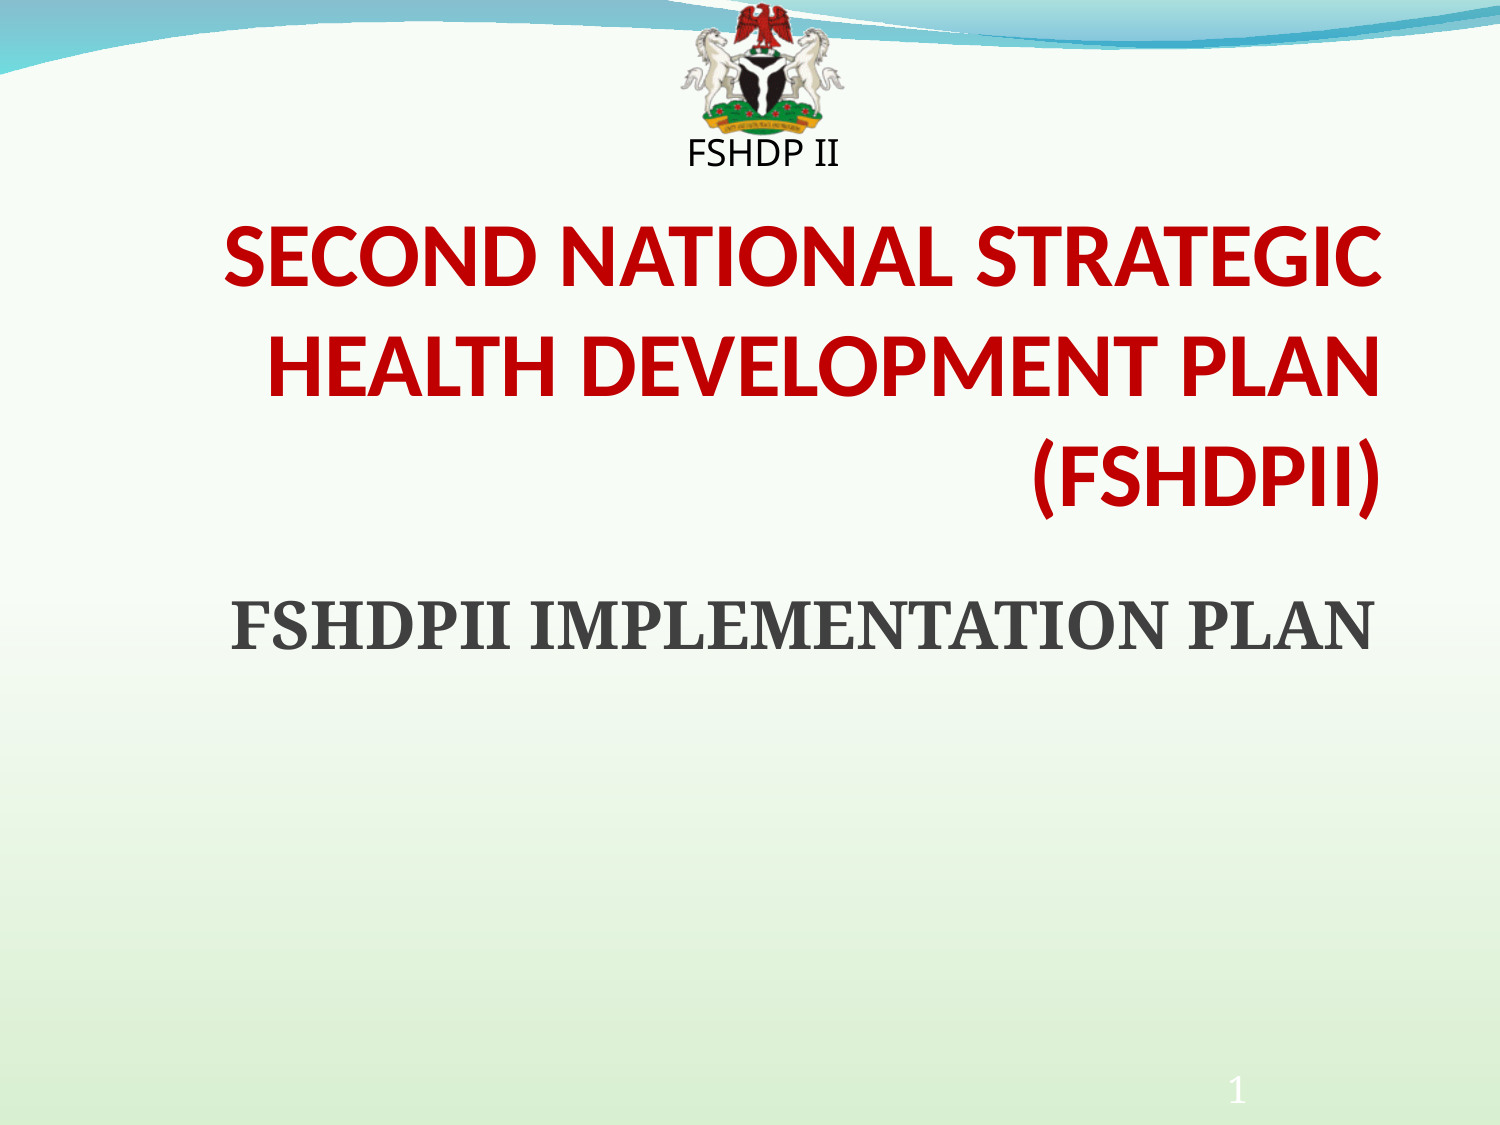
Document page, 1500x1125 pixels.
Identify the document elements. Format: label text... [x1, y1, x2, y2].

slide_number 1 [1212, 1058, 1338, 1119]
title SECOND NATIONAL STRATEGIC HEALTH DEVELOPMENT PLAN (FSHDPII) [87, 224, 1388, 525]
picture [679, 0, 848, 141]
subtitle FSHDPII IMPLEMENTATION PLAN [87, 575, 1388, 863]
